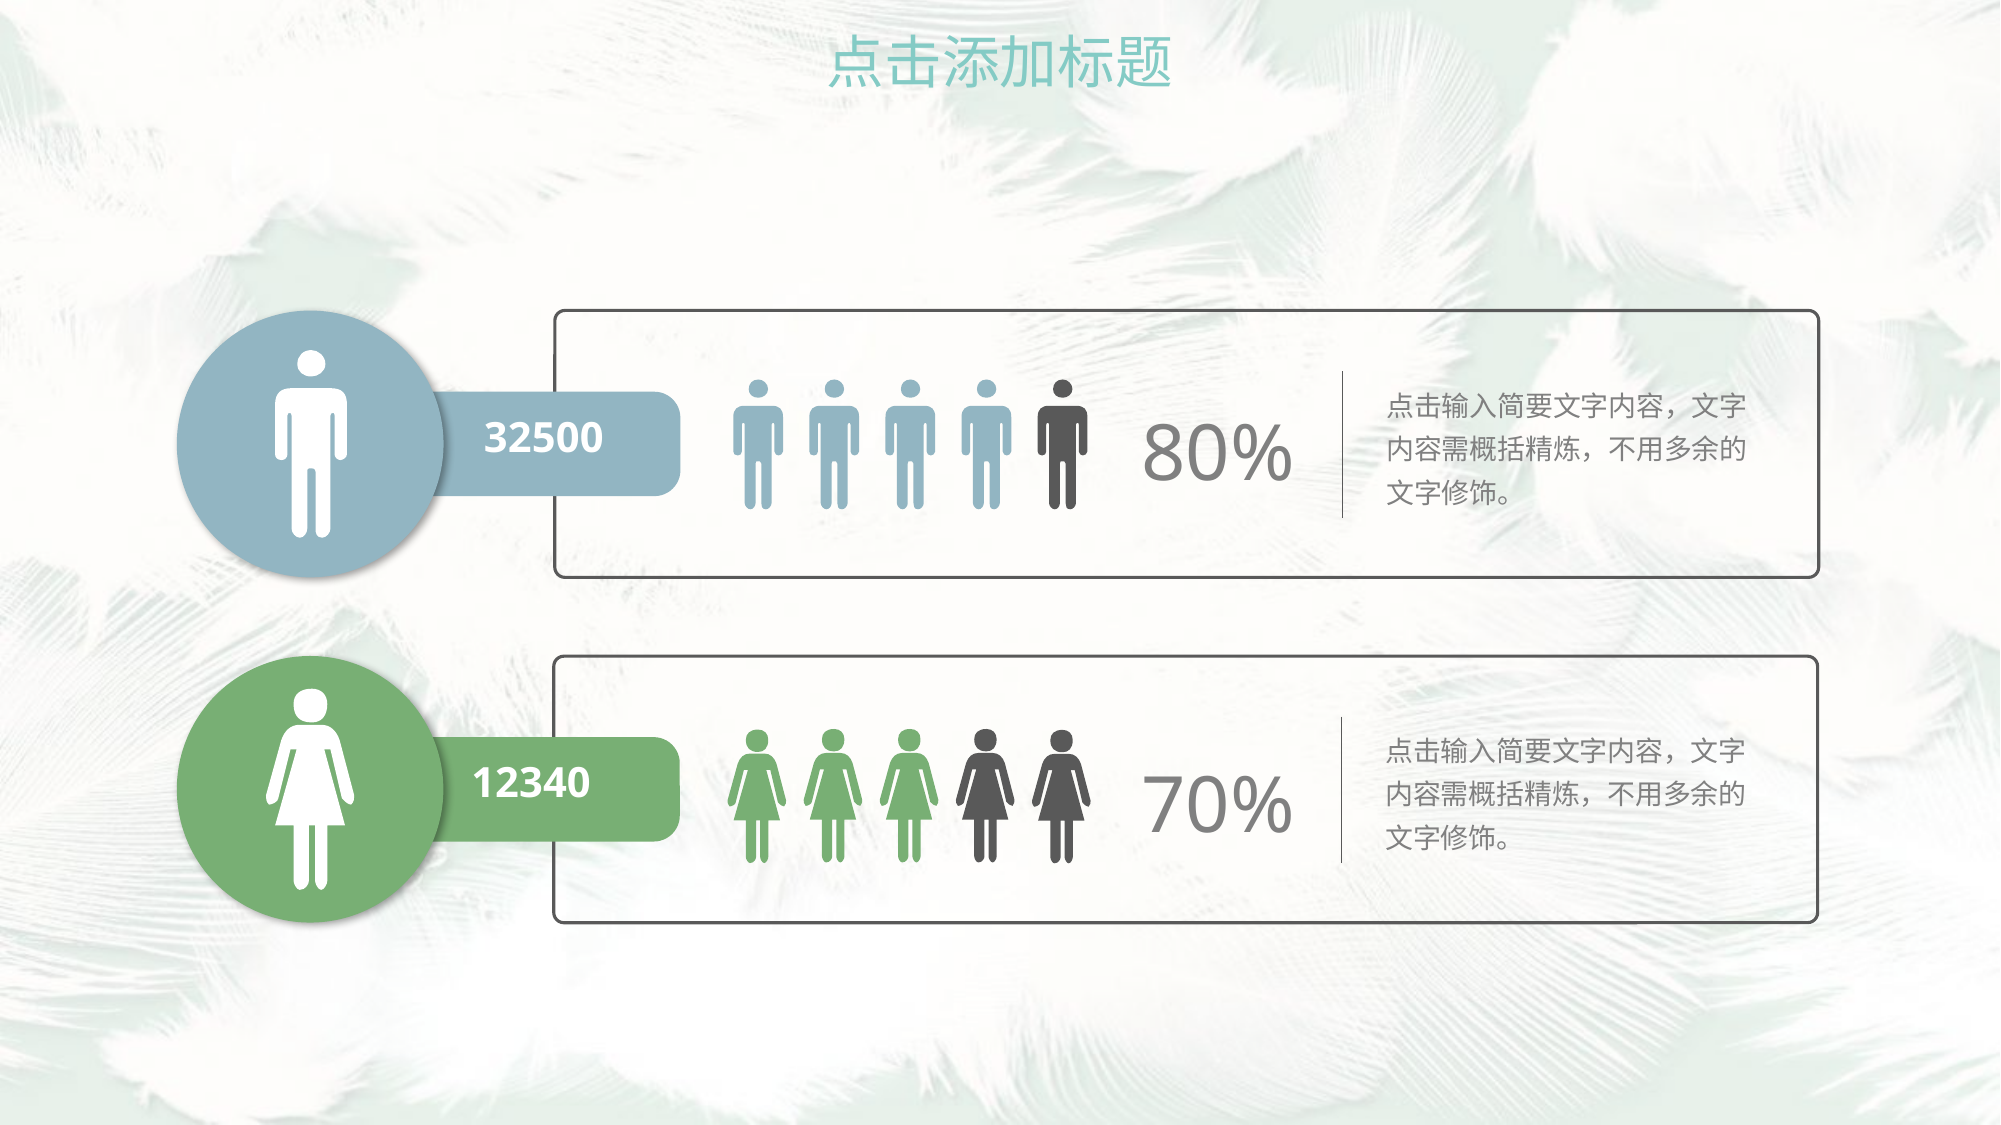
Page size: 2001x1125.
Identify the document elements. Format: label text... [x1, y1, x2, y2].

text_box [809, 379, 860, 510]
text_box 点击输入简要文字内容，文字内容需概括精炼，不用多余的文字修饰。 [1370, 716, 1783, 862]
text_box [885, 379, 936, 510]
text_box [176, 310, 444, 578]
text_box [554, 310, 1819, 578]
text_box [444, 737, 680, 842]
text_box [1037, 379, 1088, 510]
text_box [176, 655, 444, 923]
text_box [1032, 729, 1091, 864]
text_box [879, 728, 939, 863]
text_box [444, 391, 681, 497]
text_box [553, 656, 1818, 923]
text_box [955, 728, 1015, 863]
text_box 点击添加标题 [383, 26, 1617, 104]
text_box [733, 379, 784, 510]
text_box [961, 379, 1012, 510]
text_box 80% [1126, 395, 1310, 503]
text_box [727, 729, 787, 864]
text_box 点击输入简要文字内容，文字内容需概括精炼，不用多余的文字修饰。 [1371, 371, 1784, 516]
text_box 70% [1126, 747, 1310, 856]
text_box 39% [0, 0, 2000, 1125]
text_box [803, 728, 863, 863]
